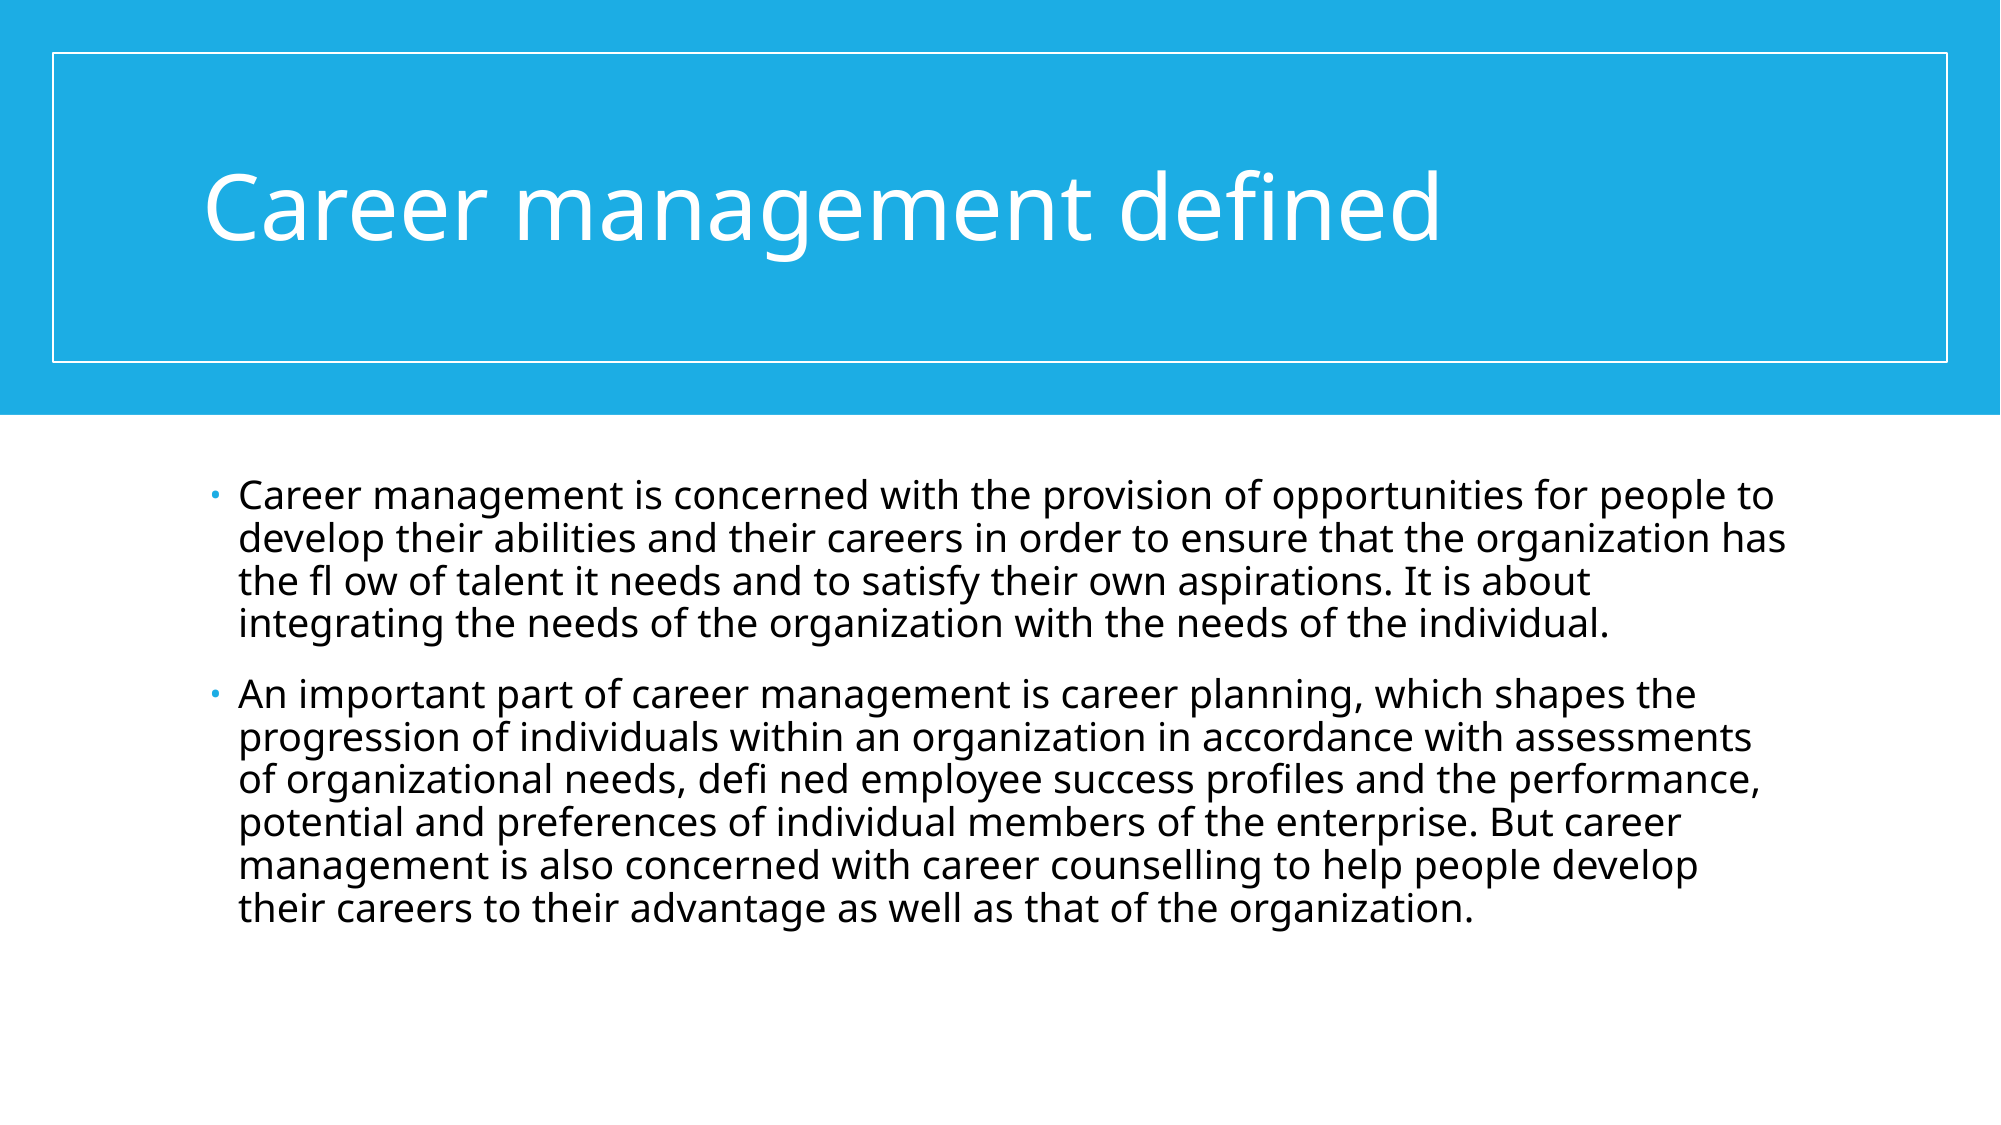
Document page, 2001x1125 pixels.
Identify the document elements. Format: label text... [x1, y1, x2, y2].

text_box [0, 0, 2000, 413]
title Career management defined [187, 99, 1808, 323]
list Career management is concerned with the provision of opportunities for people to develop their abilities and their careers in order to ensure that the organization has the fl ow of talent it needs and to satisfy their own aspirations. It is about integrating the needs of the organization with the needs of the individual. An important part of career management is career planning, which shapes the progression of individuals within an organization in accordance with assessments of organizational needs, defi ned employee success profiles and the performance, potential and preferences of individual members of the enterprise. But career management is also concerned with career counselling to help people develop their careers to their advantage as well as that of the organization. [187, 467, 1808, 1000]
text_box [0, 413, 2000, 1125]
text_box [51, 51, 1949, 364]
